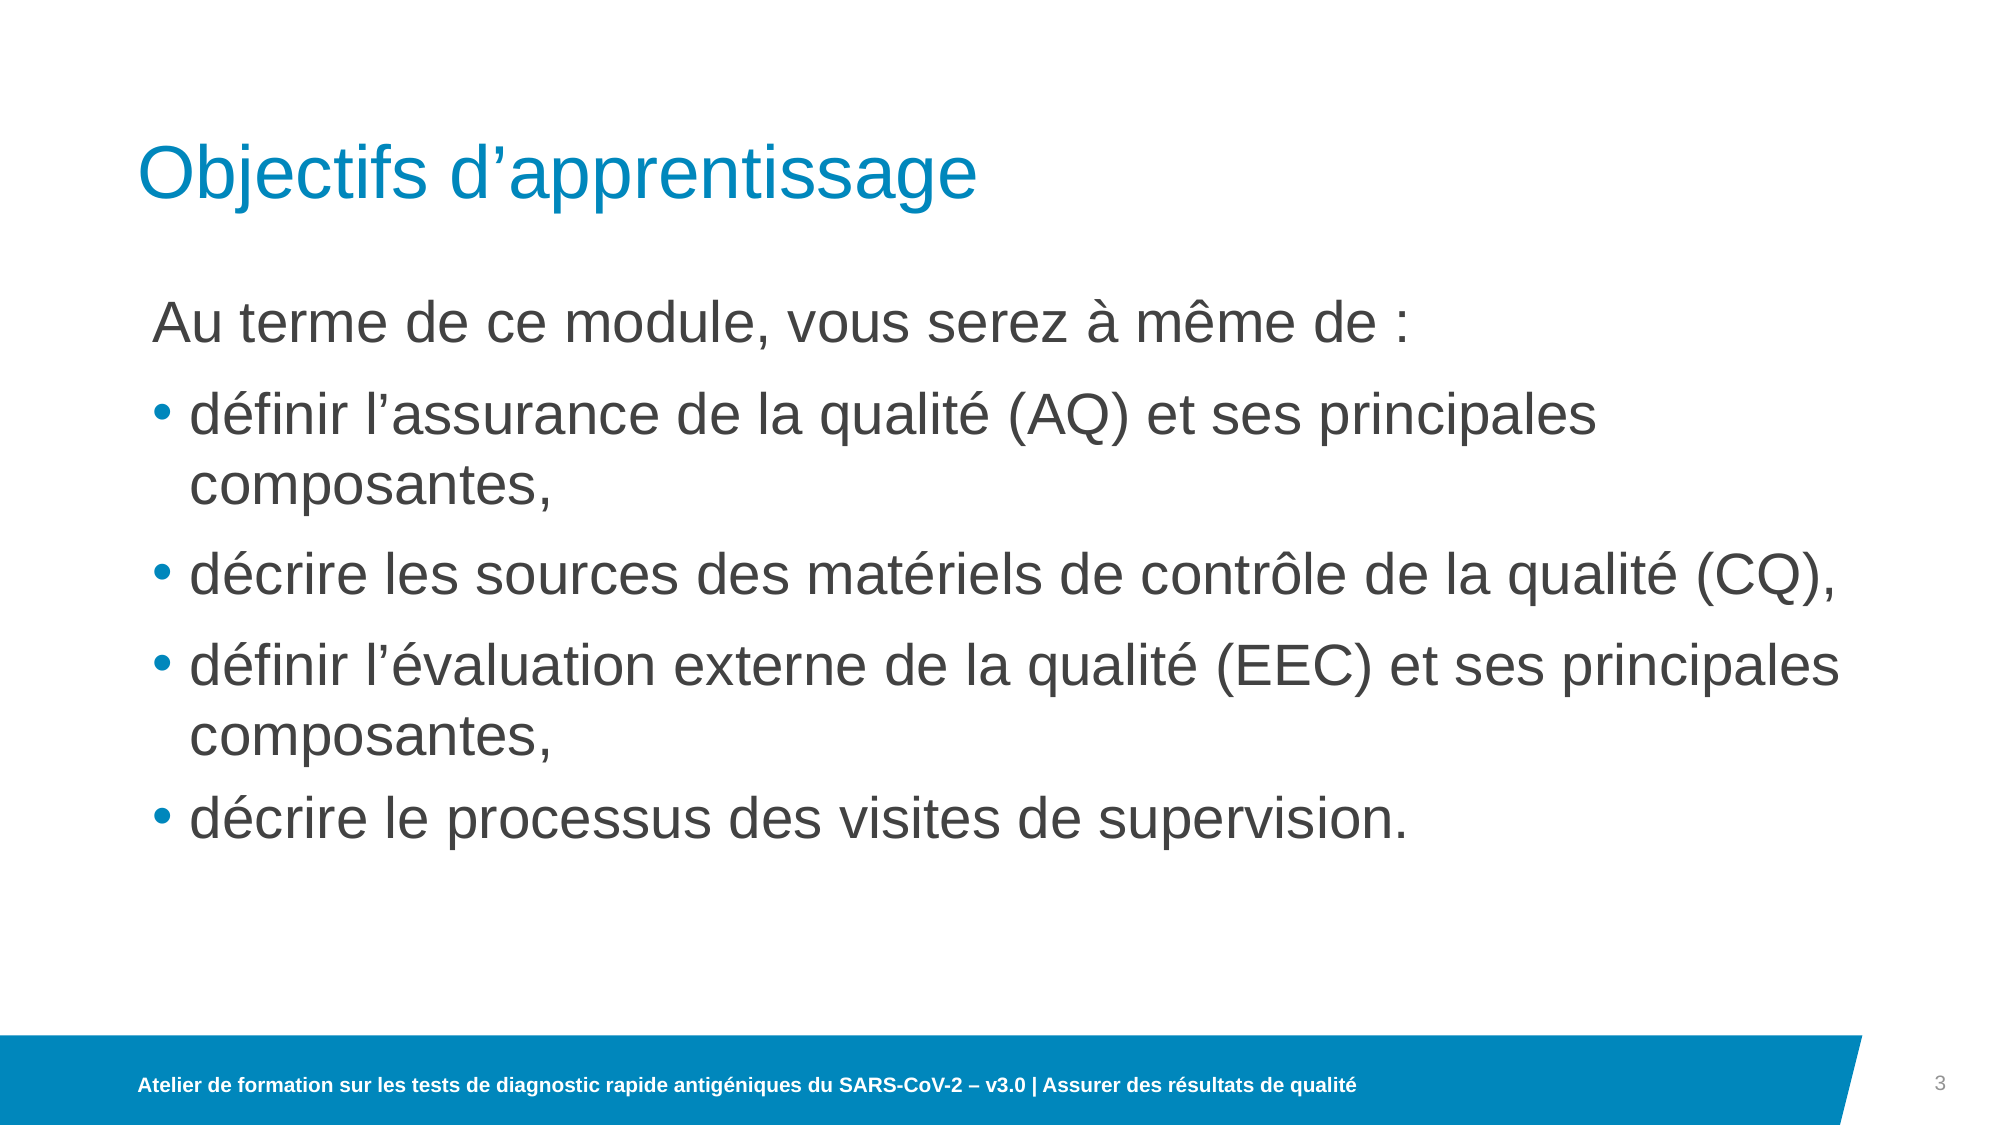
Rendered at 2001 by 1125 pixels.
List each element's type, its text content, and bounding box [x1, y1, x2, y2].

footer Atelier de formation sur les tests de diagnostic rapide antigéniques du SARS-CoV-2 – v3.0 | Assurer des résultats de qualité [137, 1042, 1442, 1125]
list Au terme de ce module, vous serez à même de : définir l’assurance de la qualité (AQ) et ses principales composantes, décrire les sources des matériels de contrôle de la qualité (CQ), définir l’évaluation externe de la qualité (EEC) et ses principales composantes, décrire le processus des visites de supervision. [137, 284, 1863, 1014]
title Objectifs d’apprentissage [137, 59, 1863, 215]
slide_number 3 [1862, 1035, 1947, 1125]
